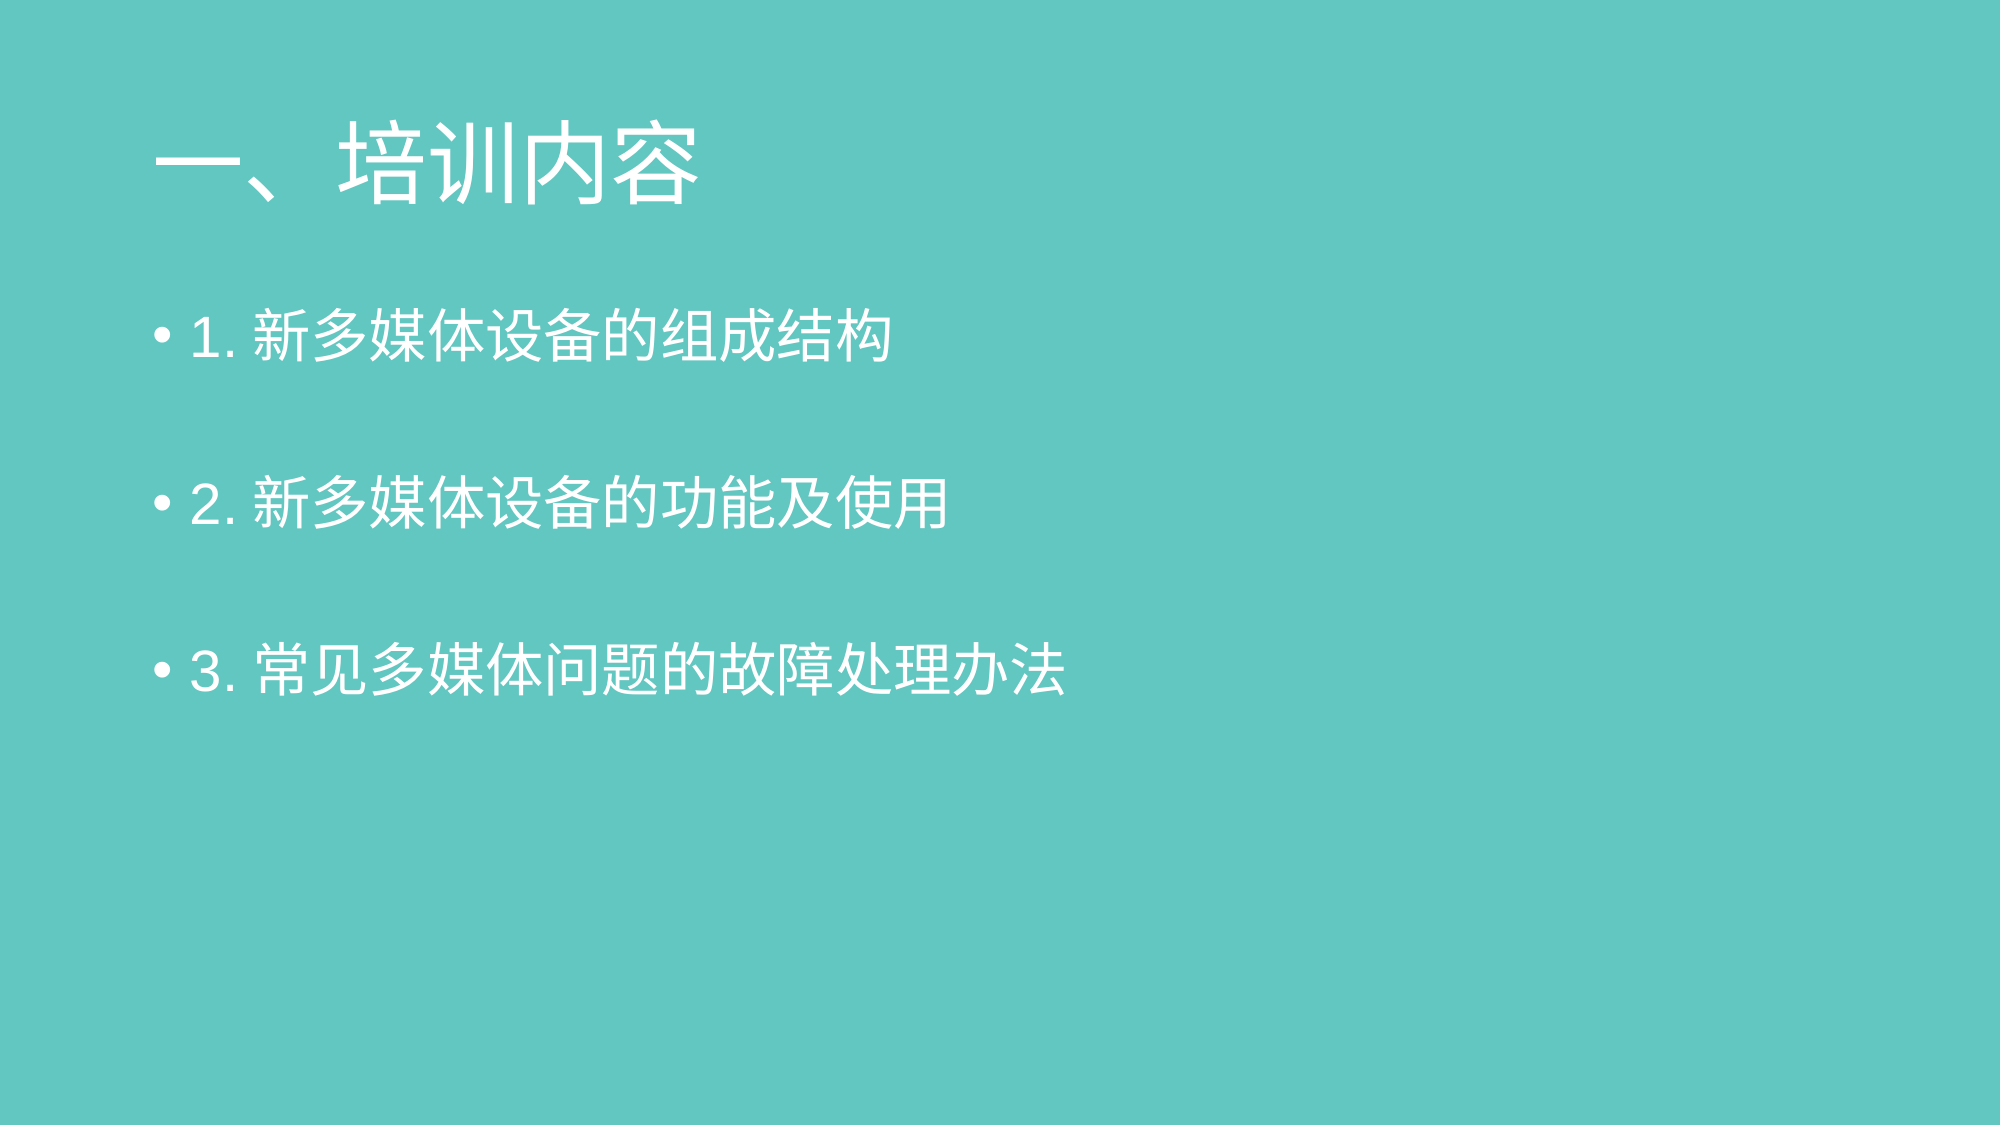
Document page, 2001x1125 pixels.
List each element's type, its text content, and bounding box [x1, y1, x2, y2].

text_box 1.新多媒体设备的组成结构 2.新多媒体设备的功能及使用 3.常见多媒体问题的故障处理办法 [137, 299, 1863, 1014]
text_box 一、培训内容 [137, 59, 1863, 277]
